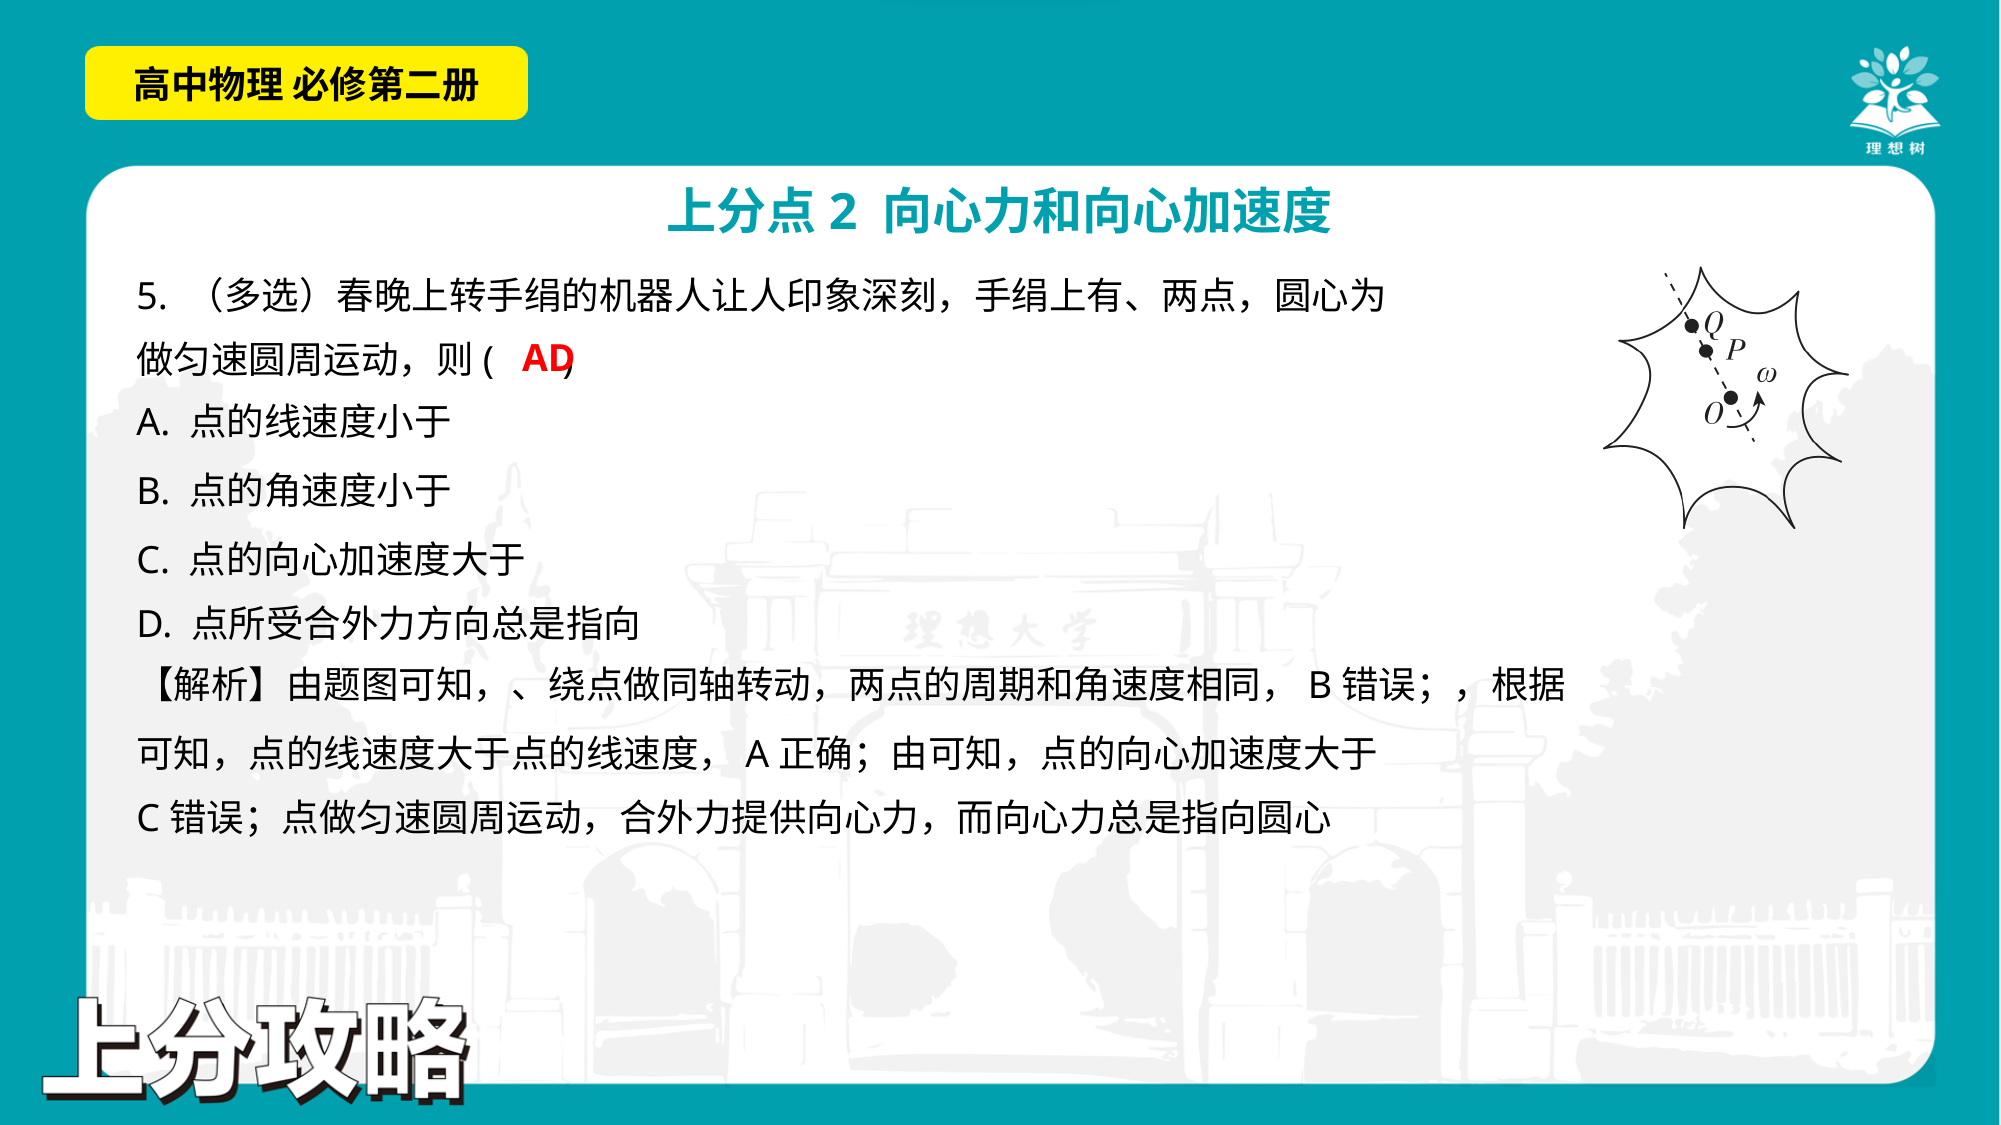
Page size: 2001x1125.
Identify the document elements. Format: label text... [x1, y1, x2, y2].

text_box AD [508, 314, 590, 373]
picture [0, 0, 2000, 1125]
